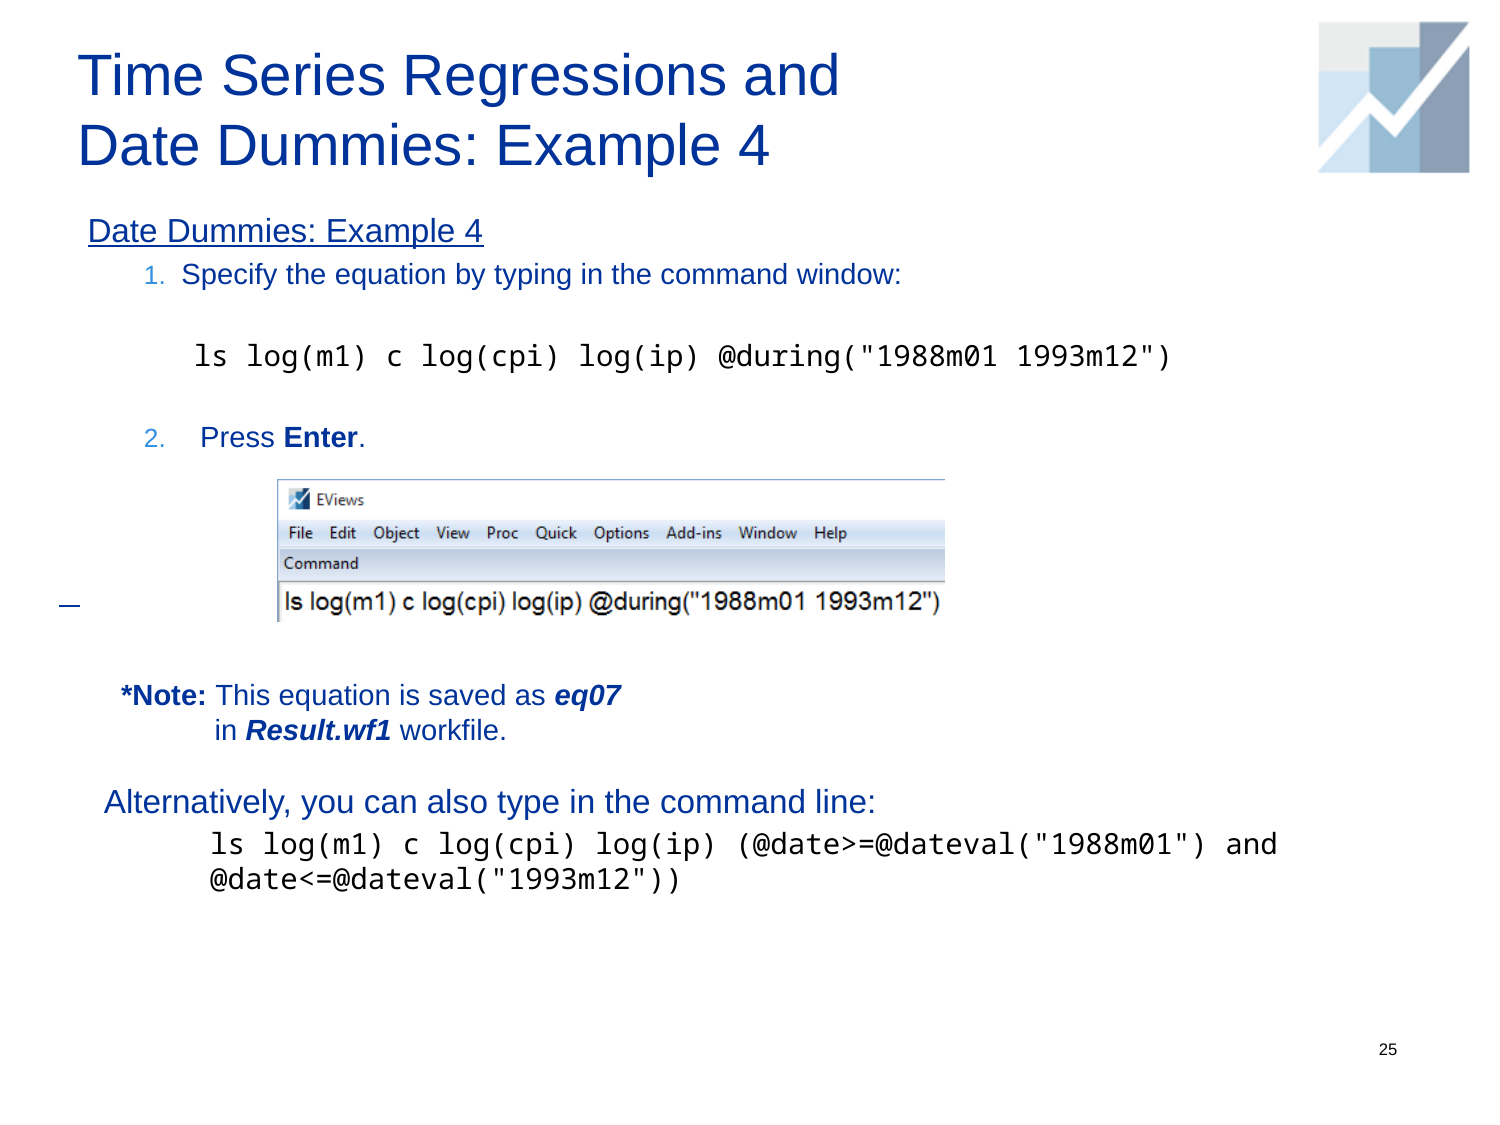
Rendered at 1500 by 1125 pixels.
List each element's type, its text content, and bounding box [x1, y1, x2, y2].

picture [1300, 11, 1479, 181]
text_box Date Dummies: Example 4 Specify the equation by typing in the command window: ls log(m1) c log(cpi) log(ip) @during("1988m01 1993m12") Press Enter. [43, 201, 1443, 521]
title Time Series Regressions and Date Dummies: Example 4 [62, 0, 1297, 185]
text_box *Note: This equation is saved as eq07 in Result.wf1 workfile. [106, 668, 648, 752]
slide_number 25 [1262, 1015, 1413, 1067]
text_box Alternatively, you can also type in the command line: ls log(m1) c log(cpi) log(ip) (@date>=@dateval("1988m01") and @date<=@dateval("1993m12")) [60, 772, 1459, 991]
picture [277, 479, 945, 623]
